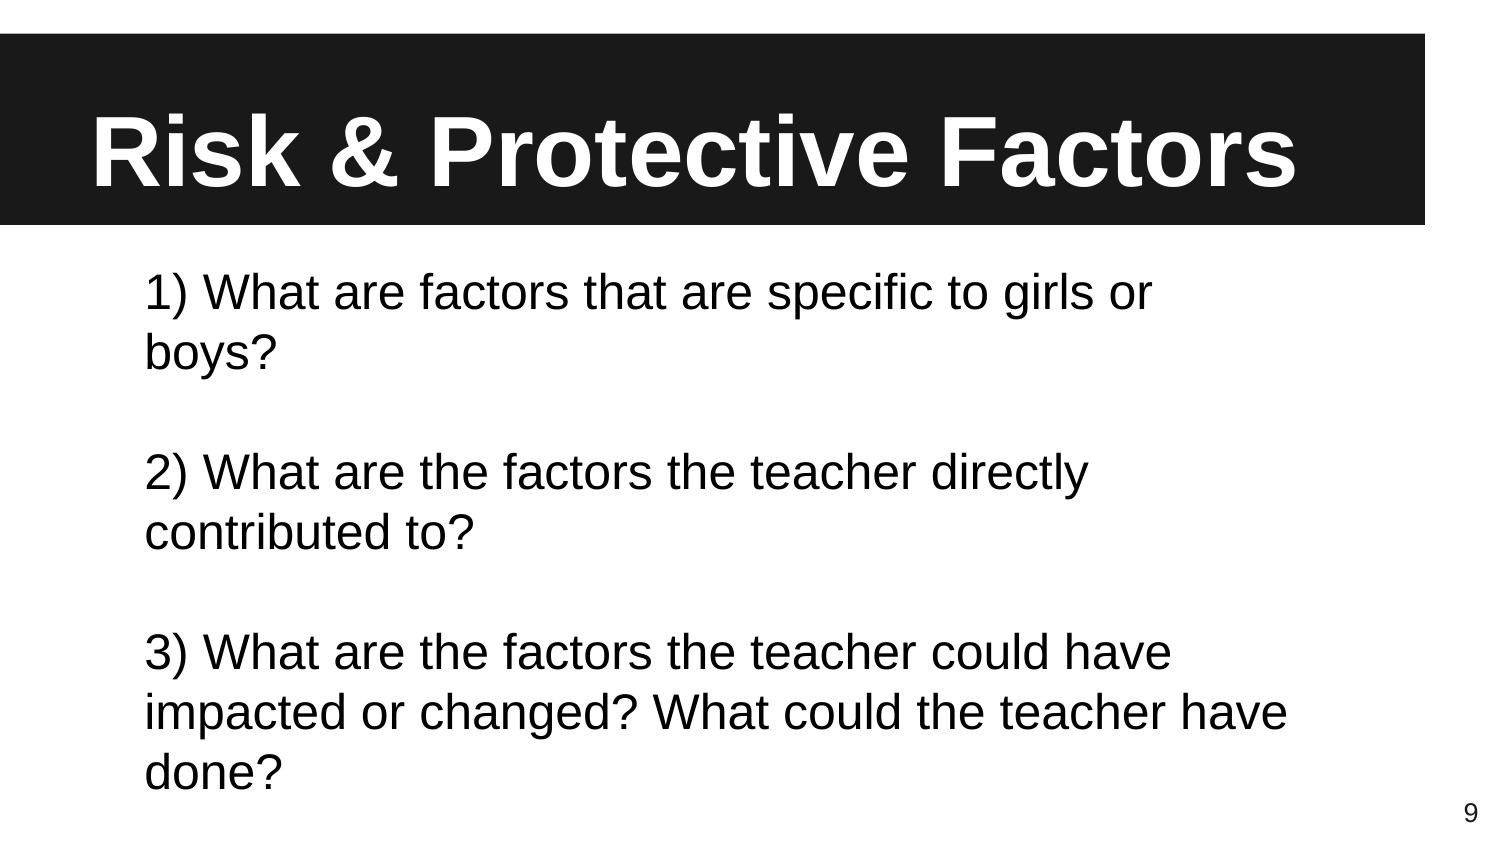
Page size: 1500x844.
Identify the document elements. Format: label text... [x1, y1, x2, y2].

slide_number 9 [1403, 779, 1494, 844]
title Risk & Protective Factors [75, 33, 1425, 221]
text_box 1) What are factors that are specific to girls or boys? 2) What are the factors the teacher directly contributed to? 3) What are the factors the teacher could have impacted or changed? What could the teacher have done? [129, 252, 1307, 793]
